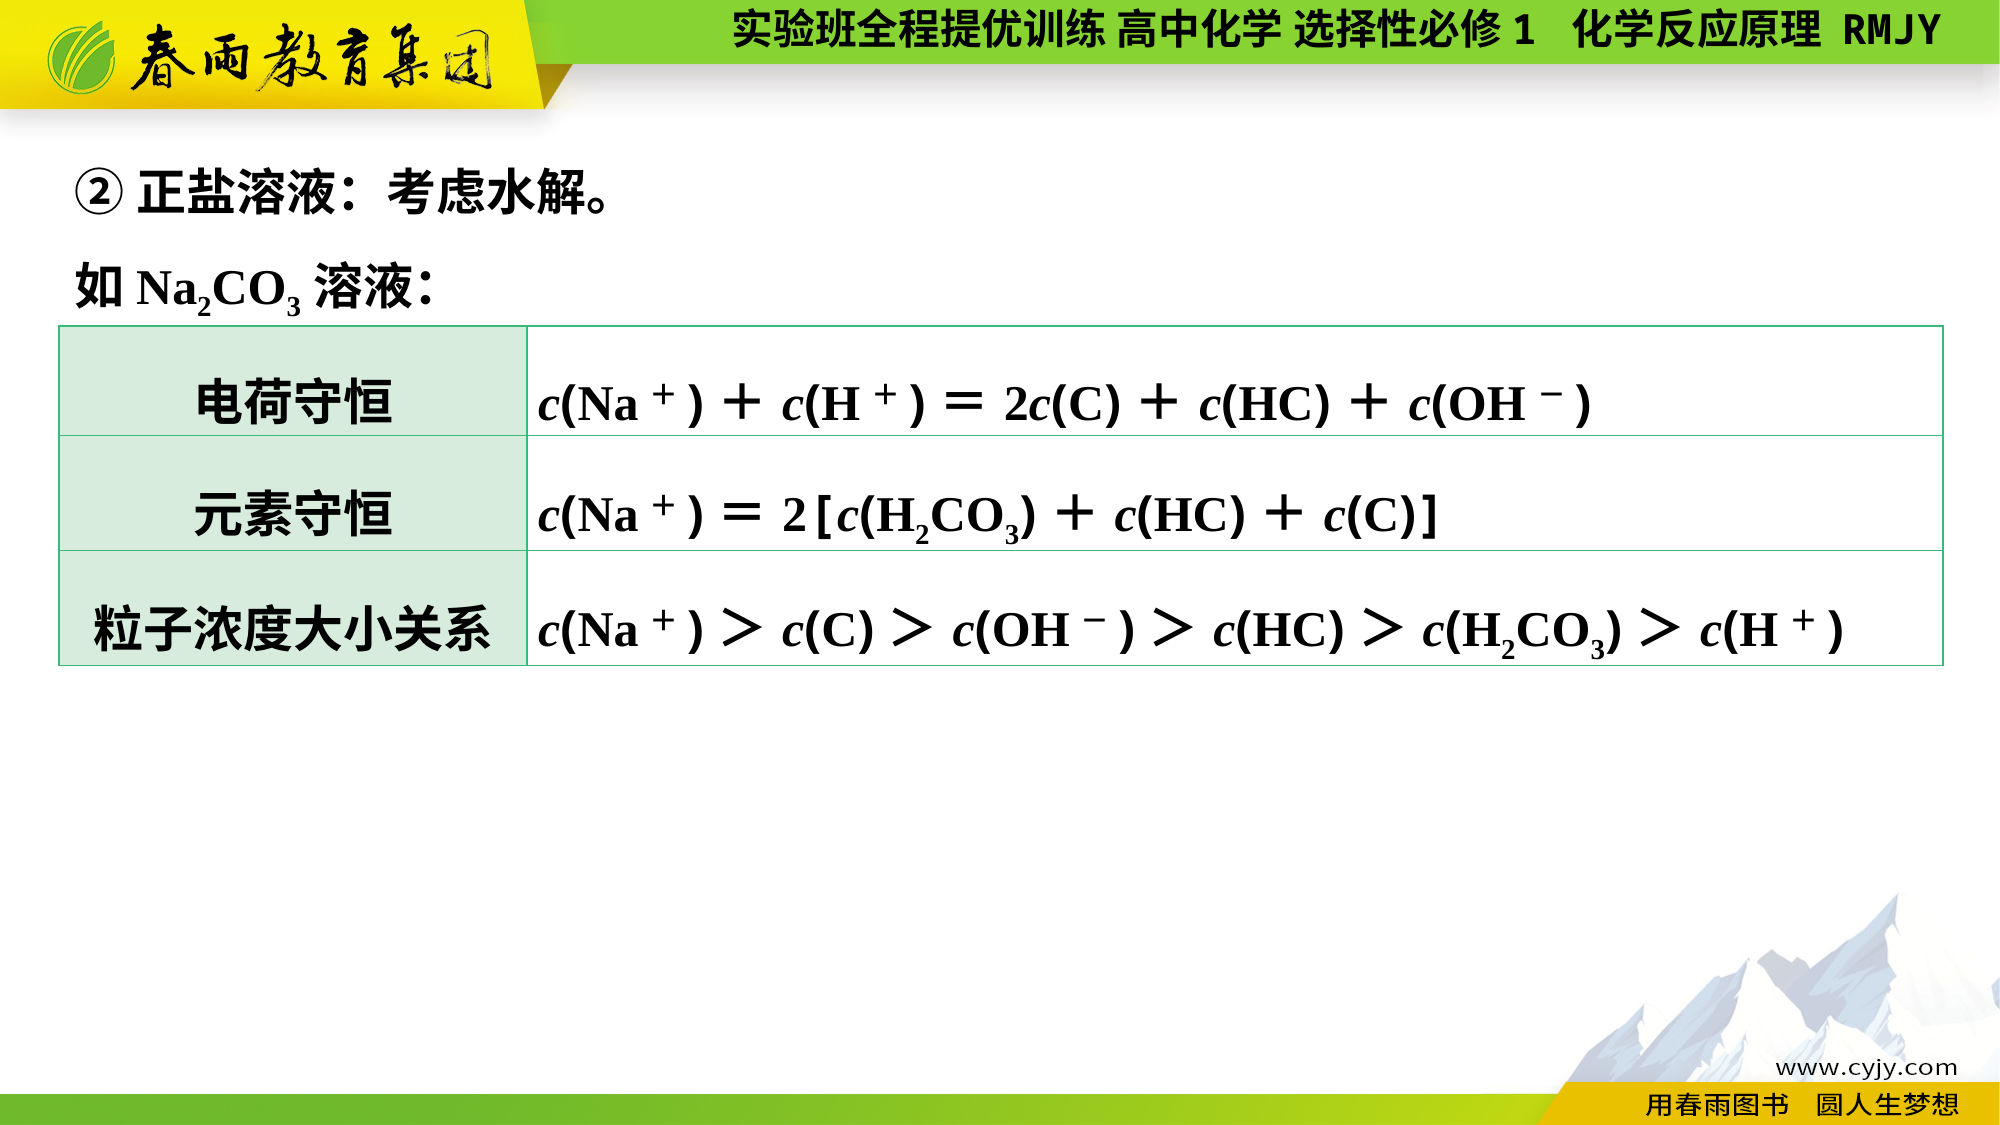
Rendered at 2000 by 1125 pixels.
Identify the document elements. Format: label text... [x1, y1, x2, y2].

picture [0, 0, 2000, 1125]
list ②正盐溶液：考虑水解。 如Na2CO3溶液： [59, 122, 1944, 308]
